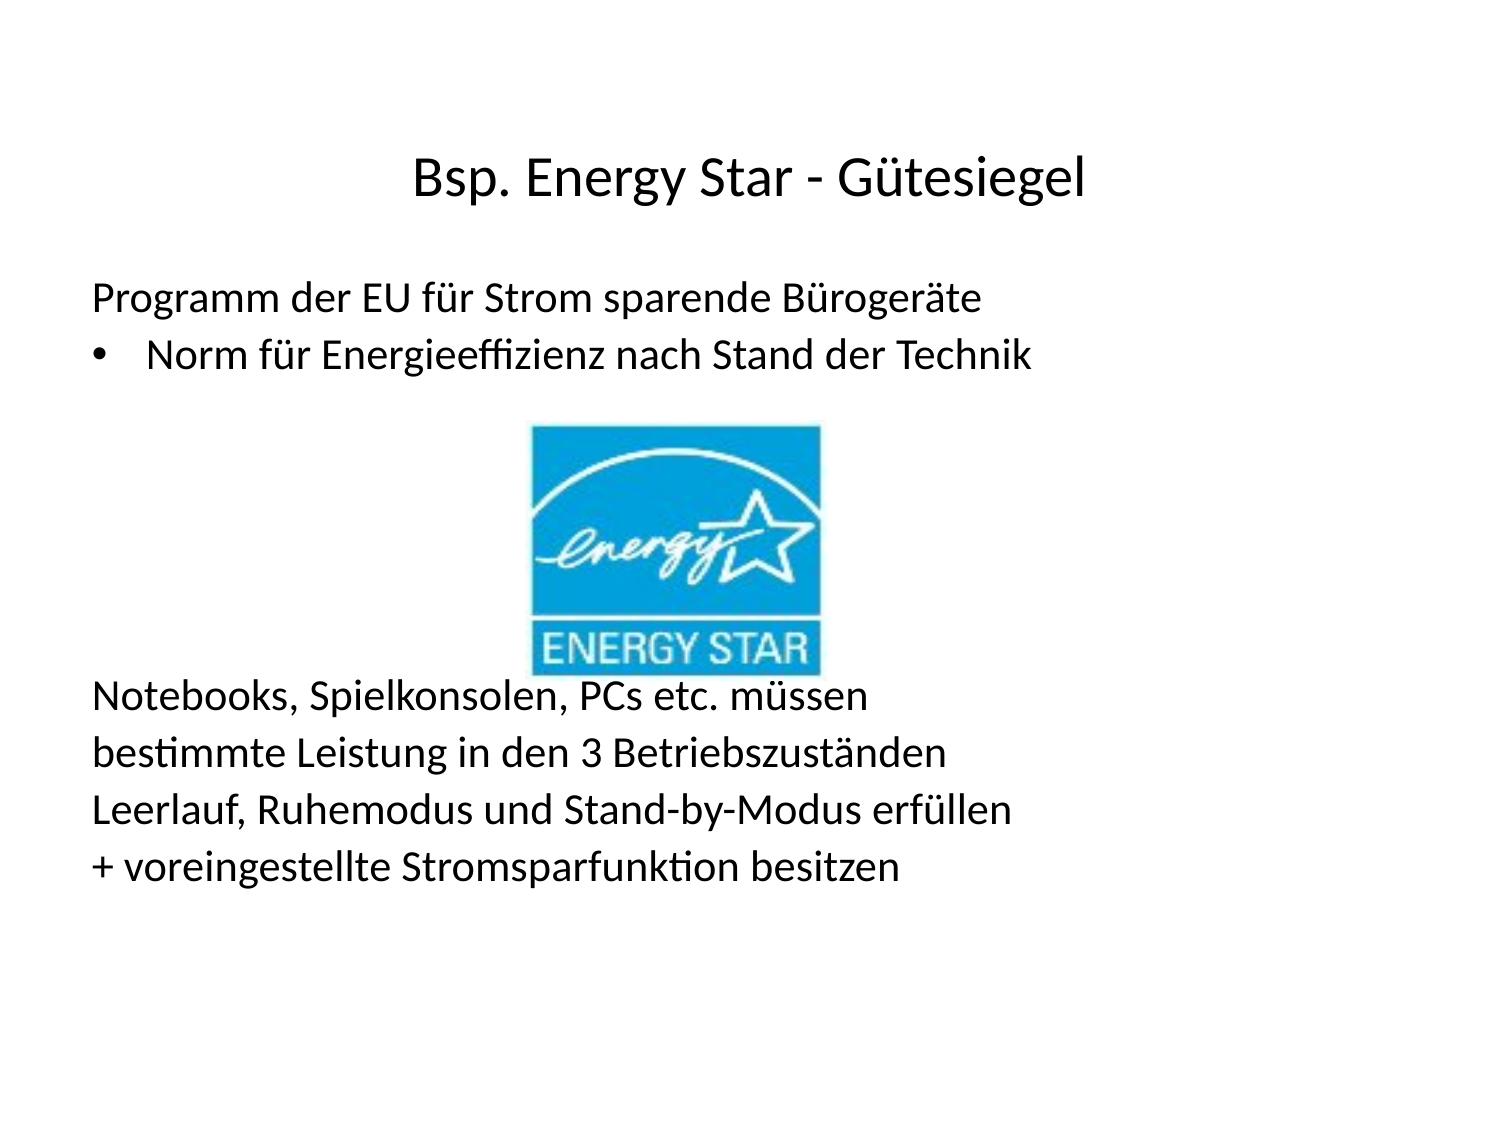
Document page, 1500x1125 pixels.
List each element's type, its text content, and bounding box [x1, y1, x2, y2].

title Bsp. Energy Star - Gütesiegel [88, 125, 1412, 220]
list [525, 420, 827, 681]
list Programm der EU für Strom sparende Bürogeräte Norm für Energieeffizienz nach Stand der Technik Notebooks, Spielkonsolen, PCs etc. müssen bestimmte Leistung in den 3 Betriebszuständen Leerlauf, Ruhemodus und Stand-by-Modus erfüllen + voreingestellte Stromsparfunktion besitzen [76, 267, 1282, 1012]
